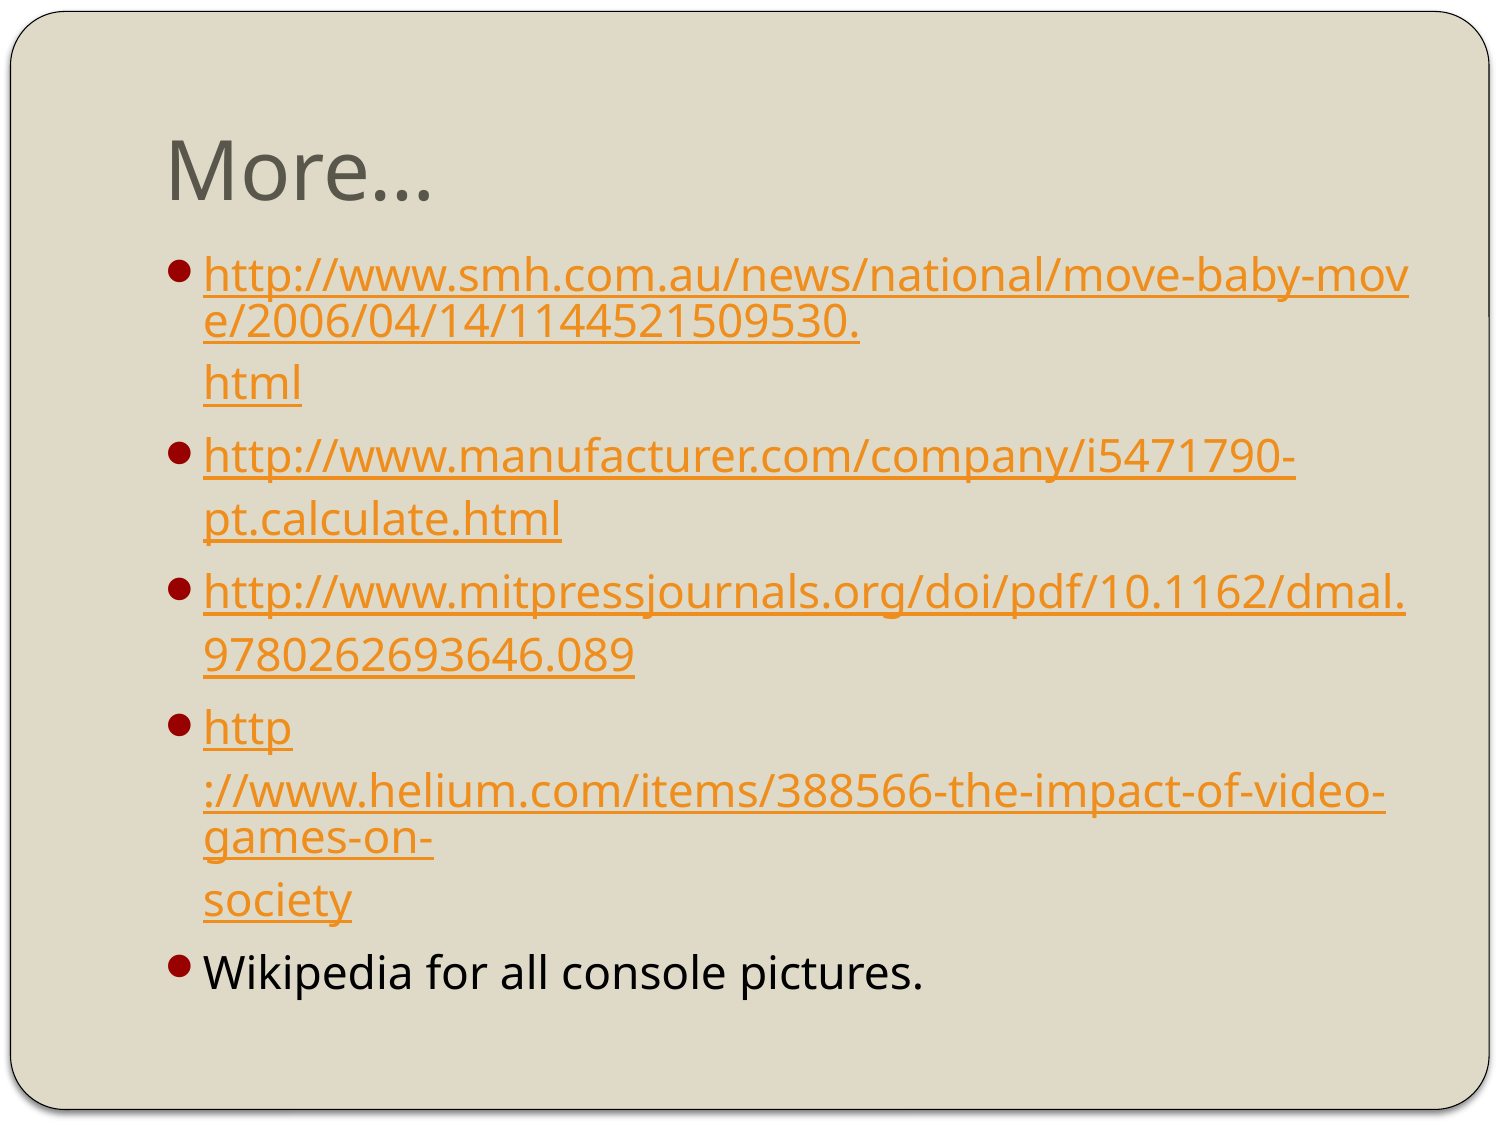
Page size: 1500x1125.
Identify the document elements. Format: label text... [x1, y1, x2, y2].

list http://www.smh.com.au/news/national/move-baby-move/2006/04/14/1144521509530.html http://www.manufacturer.com/company/i5471790-pt.calculate.html http://www.mitpressjournals.org/doi/pdf/10.1162/dmal.9780262693646.089 http://www.helium.com/items/388566-the-impact-of-video-games-on-society Wikipedia for all console pictures. [150, 237, 1425, 988]
title More… [150, 45, 1425, 233]
